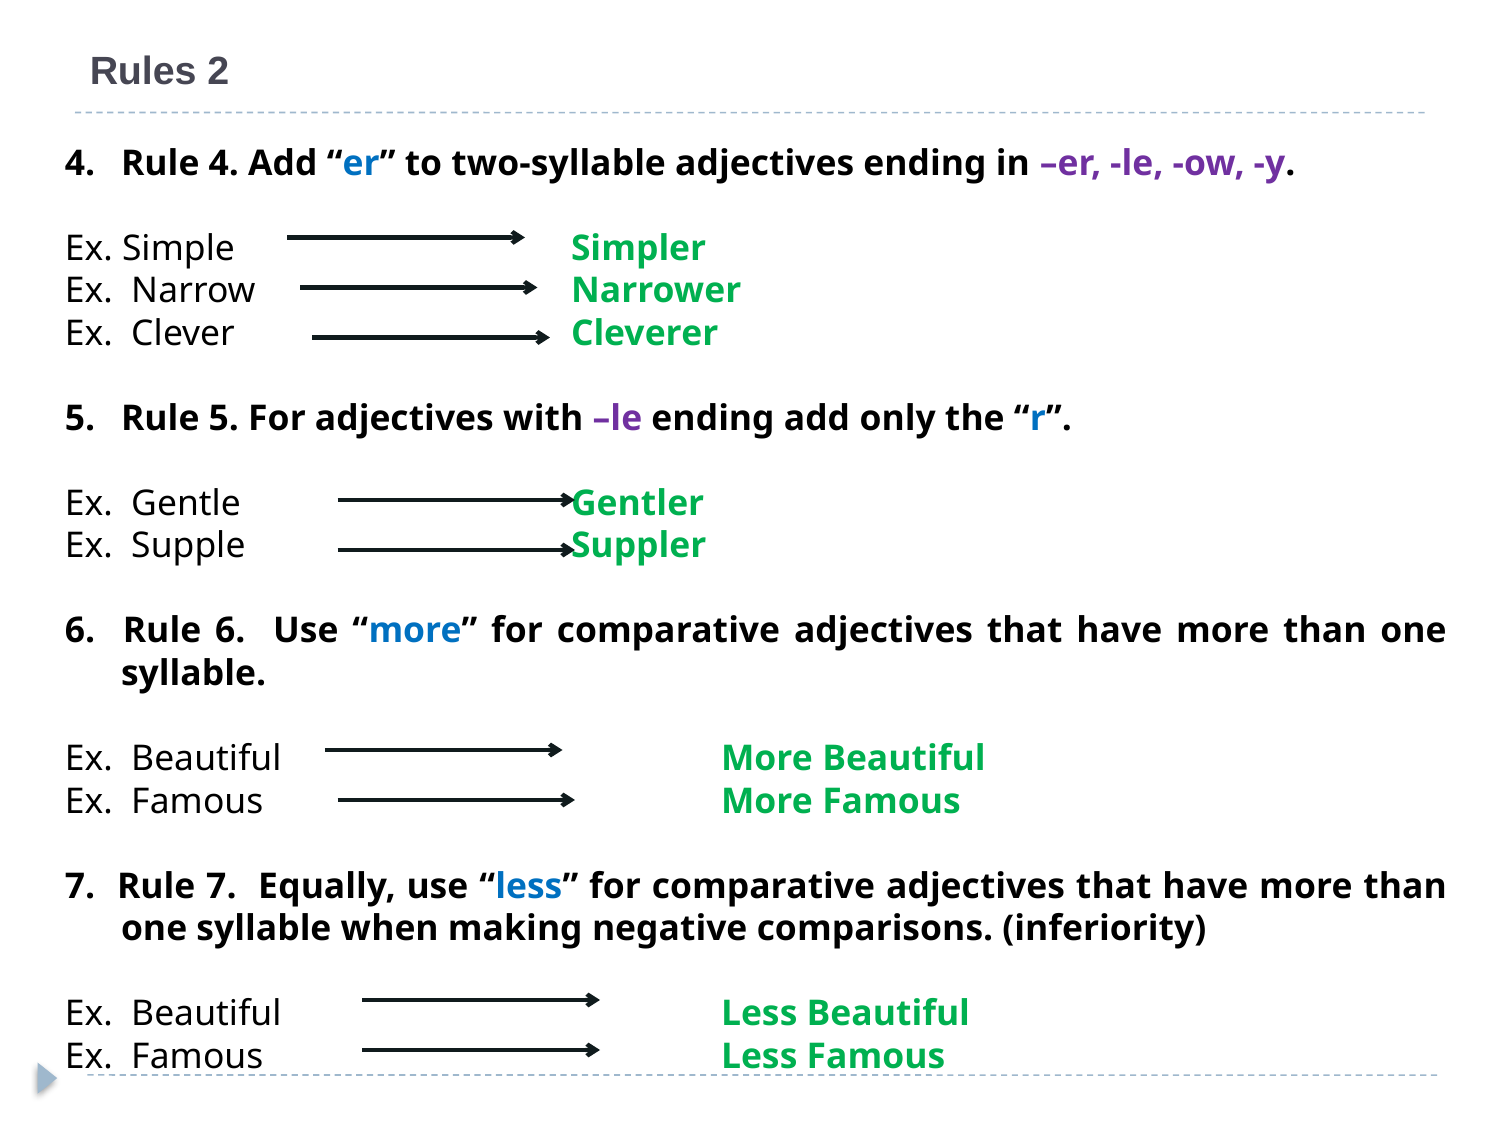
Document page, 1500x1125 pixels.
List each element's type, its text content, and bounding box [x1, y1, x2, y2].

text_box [49, 87, 1463, 1093]
title Rules 2 [75, 37, 1425, 87]
